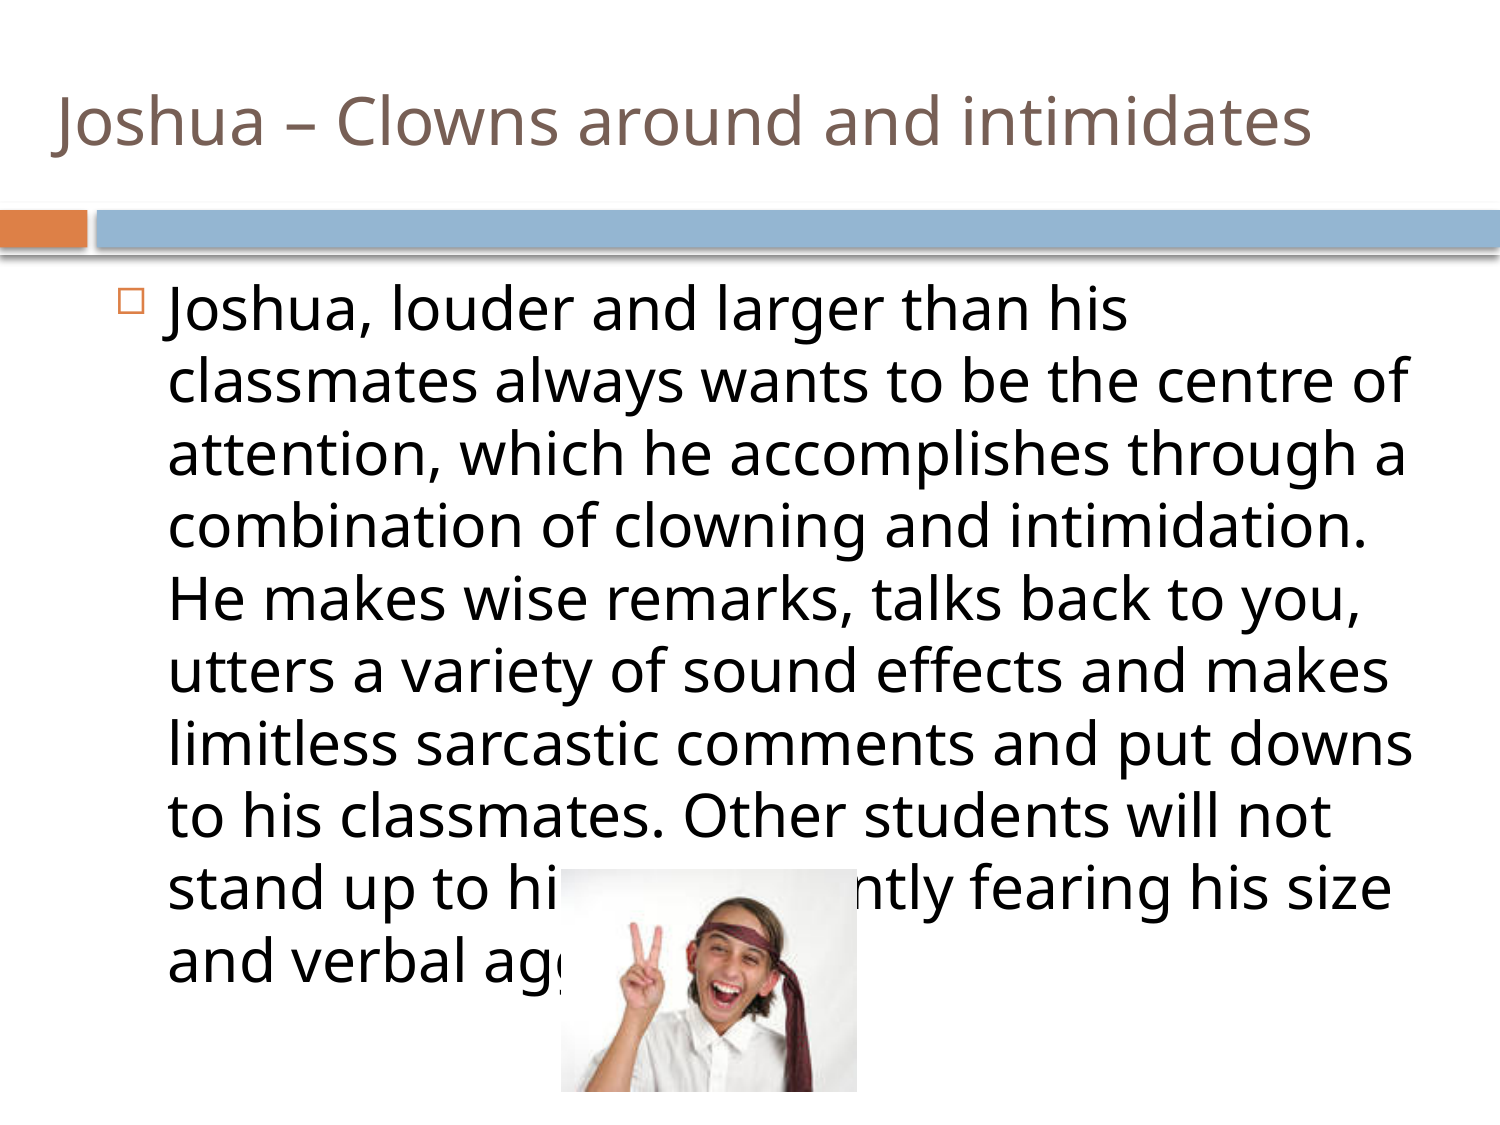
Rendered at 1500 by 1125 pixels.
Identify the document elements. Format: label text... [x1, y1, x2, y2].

title Joshua – Clowns around and intimidates [41, 37, 1438, 200]
picture [560, 869, 857, 1093]
list Joshua, louder and larger than his classmates always wants to be the centre of attention, which he accomplishes through a combination of clowning and intimidation. He makes wise remarks, talks back to you, utters a variety of sound effects and makes limitless sarcastic comments and put downs to his classmates. Other students will not stand up to him, apparently fearing his size and verbal aggression. [100, 262, 1438, 1000]
